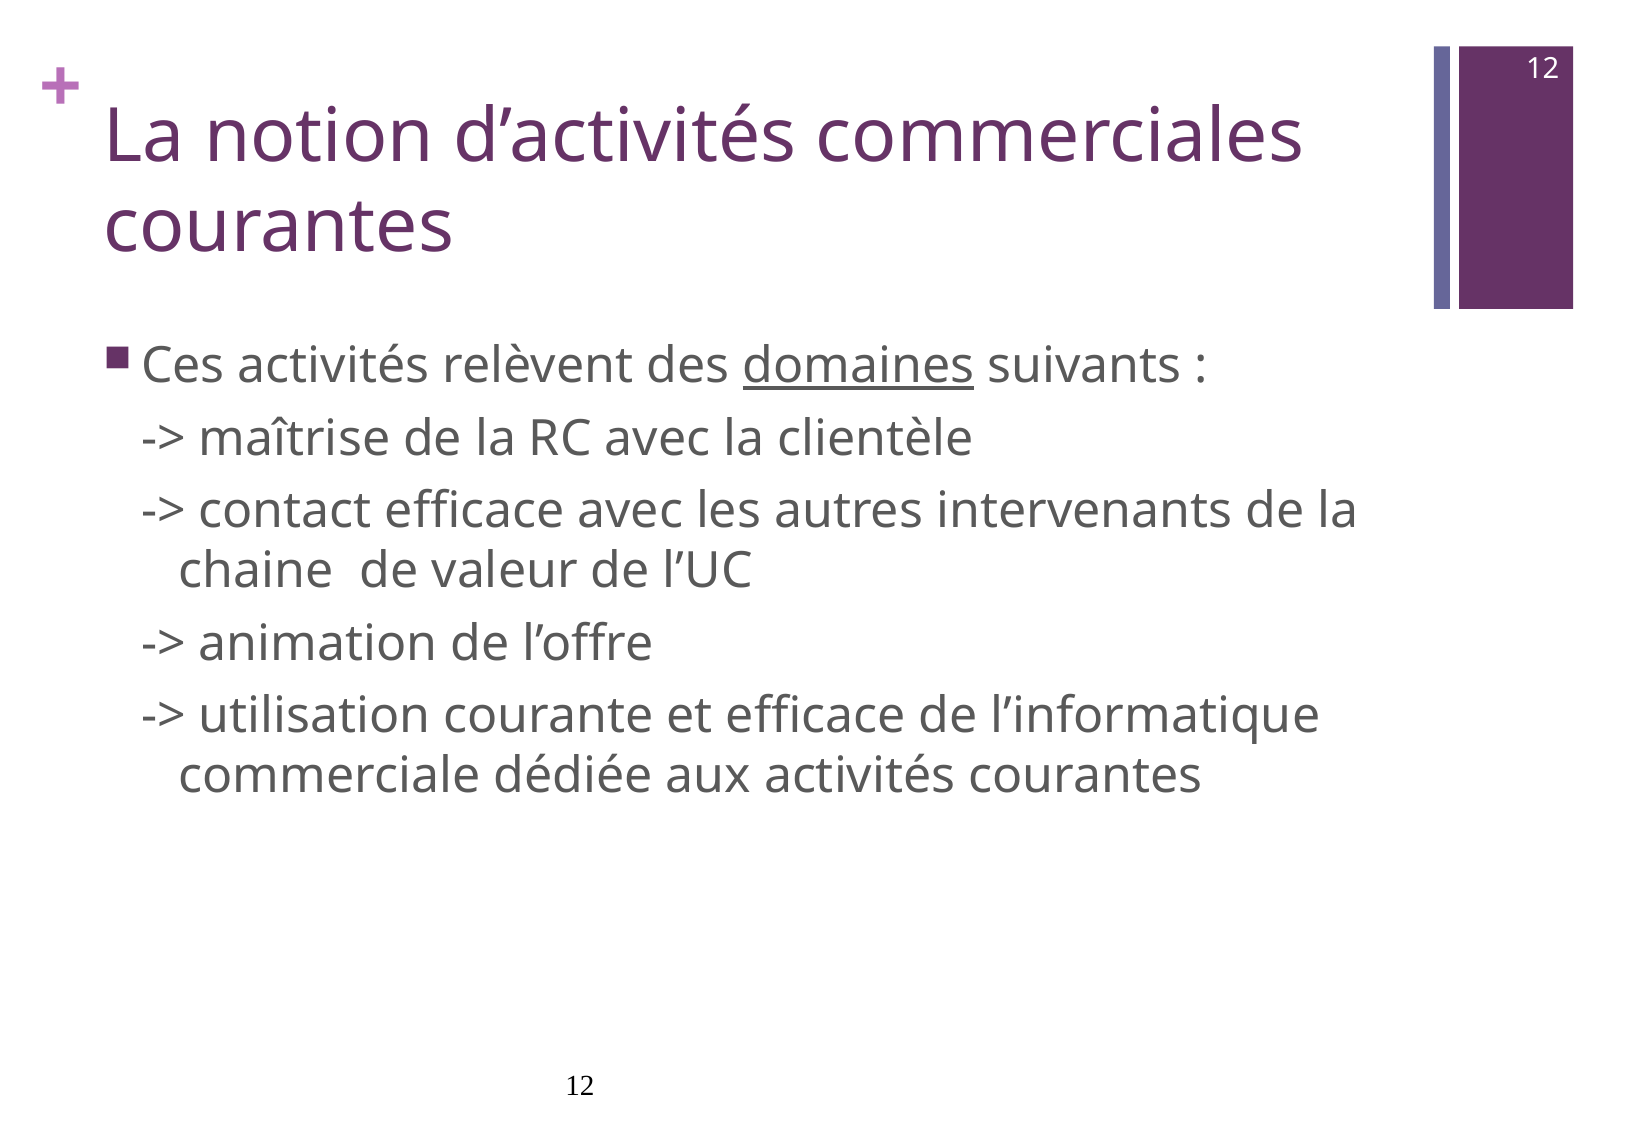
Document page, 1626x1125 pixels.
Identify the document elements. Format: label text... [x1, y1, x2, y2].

slide_number 12 [1476, 39, 1575, 100]
footer 12 [35, 1053, 1124, 1114]
list Ces activités relèvent des domaines suivants : -> maîtrise de la RC avec la clientèle -> contact efficace avec les autres intervenants de la chaine de valeur de l’UC -> animation de l’offre -> utilisation courante et efficace de l’informatique commerciale dédiée aux activités courantes [88, 324, 1432, 1005]
title La notion d’activités commerciales courantes [88, 79, 1432, 263]
